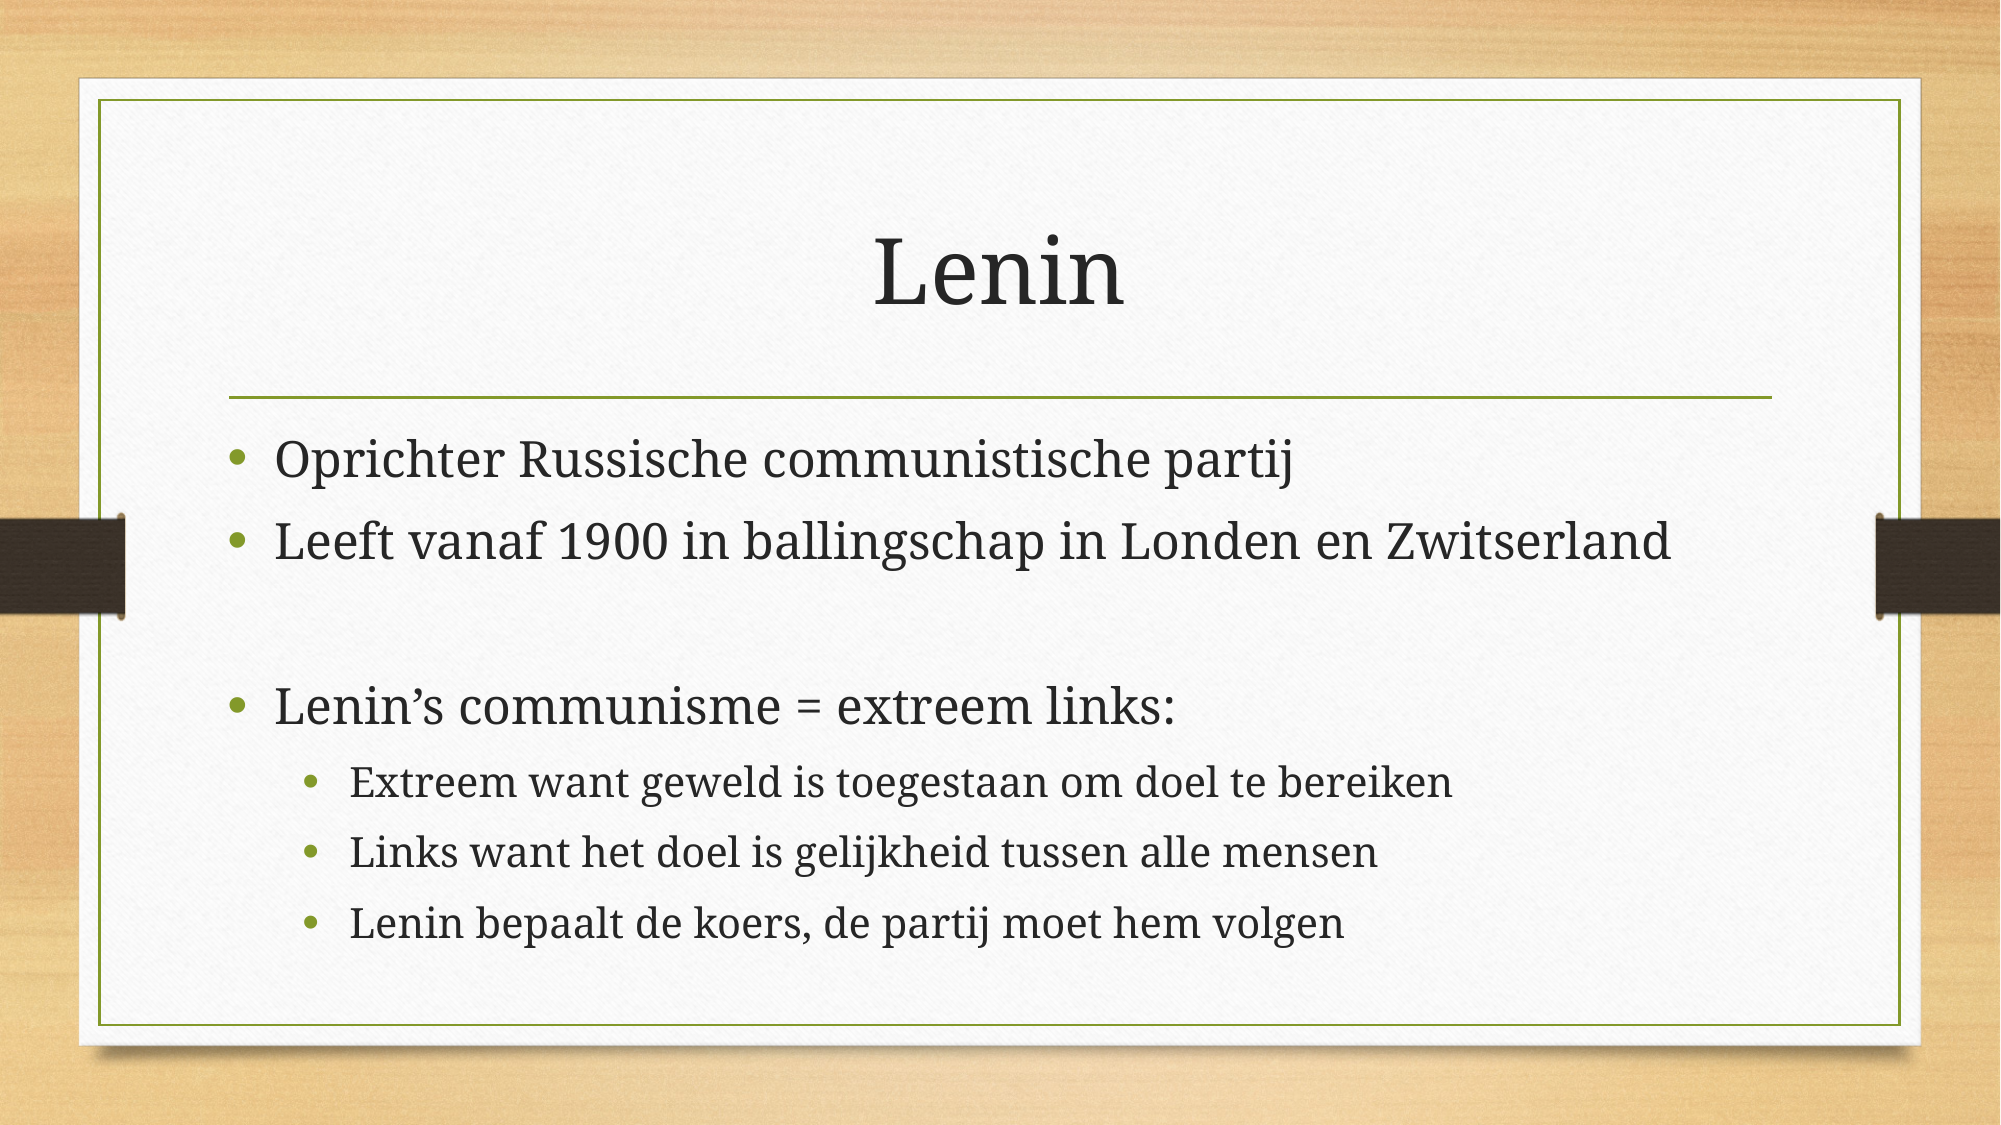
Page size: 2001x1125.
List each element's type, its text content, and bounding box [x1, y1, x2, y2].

list Oprichter Russische communistische partij Leeft vanaf 1900 in ballingschap in Londen en Zwitserland Lenin’s communisme = extreem links: Extreem want geweld is toegestaan om doel te bereiken Links want het doel is gelijkheid tussen alle mensen Lenin bepaalt de koers, de partij moet hem volgen [212, 419, 1788, 964]
title Lenin [212, 161, 1788, 375]
picture [0, 0, 2001, 1125]
